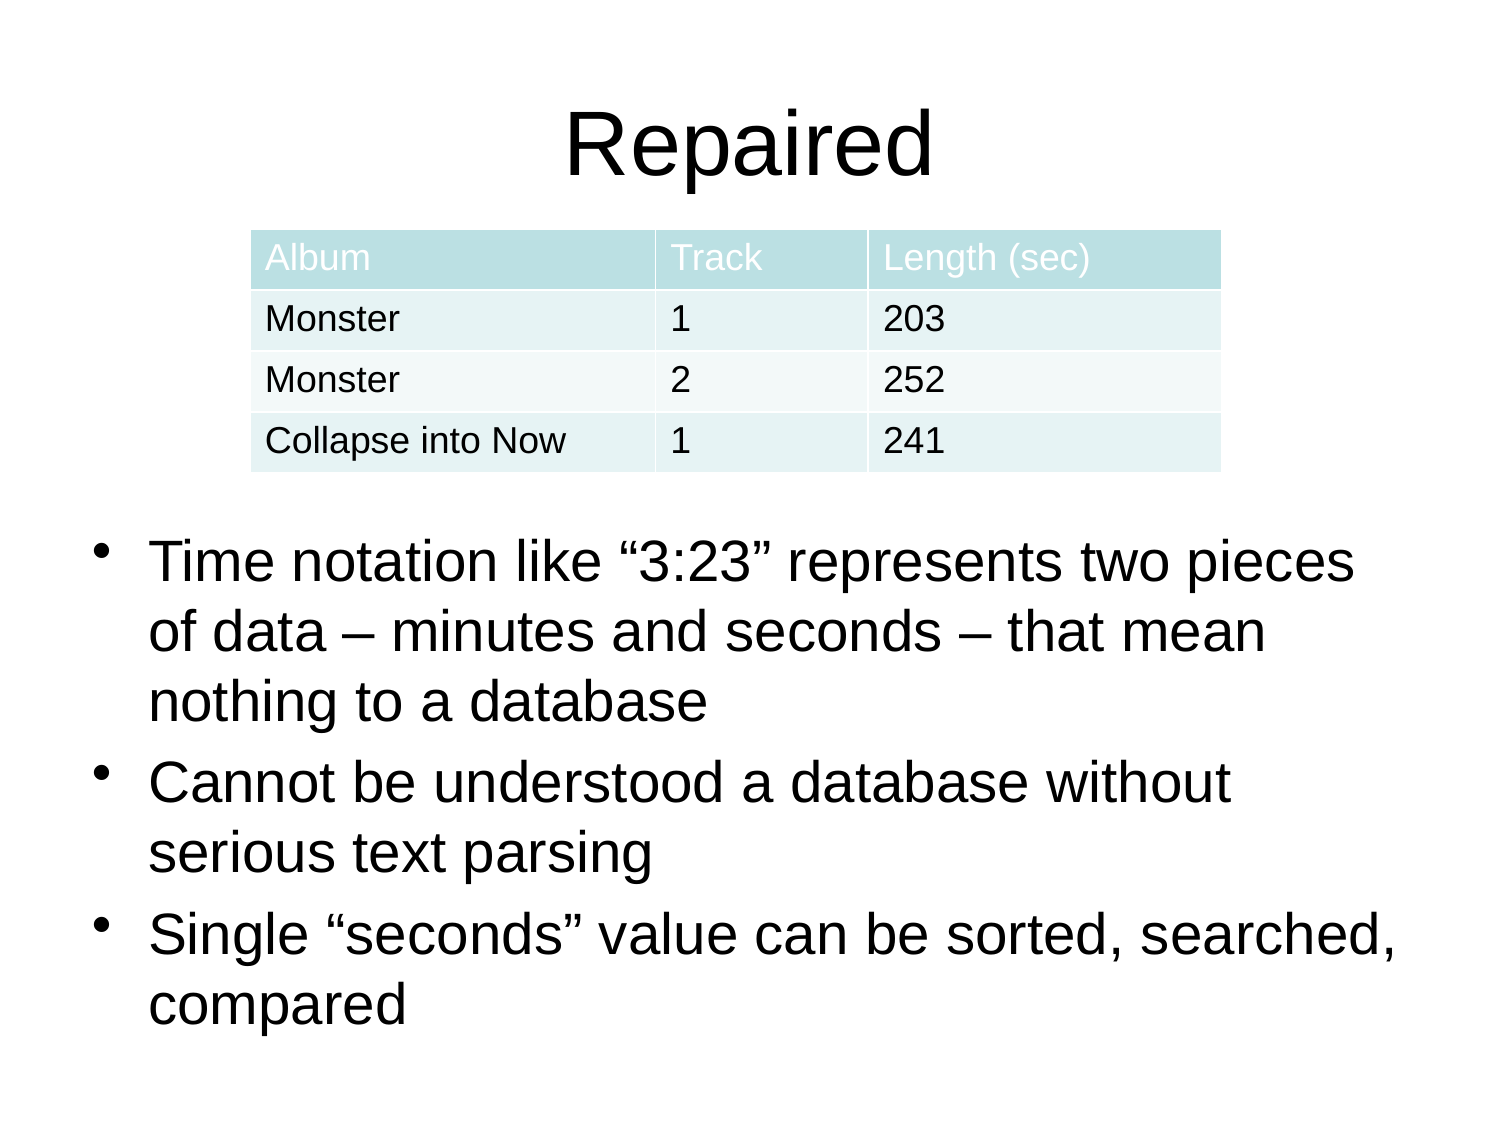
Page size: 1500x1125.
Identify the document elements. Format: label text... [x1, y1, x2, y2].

table_cell Monster [251, 352, 655, 411]
table_header Track [656, 230, 867, 289]
list Time notation like “3:23” represents two pieces of data – minutes and seconds – that mean nothing to a database Cannot be understood a database without serious text parsing Single “seconds” value can be sorted, searched, compared [76, 515, 1428, 1071]
table_header Album [251, 230, 655, 289]
table_cell 241 [869, 413, 1221, 472]
table_cell 203 [869, 291, 1221, 350]
table_cell 1 [656, 413, 867, 472]
table_cell Collapse into Now [251, 413, 655, 472]
table_cell Monster [251, 291, 655, 350]
title Repaired [74, 44, 1426, 233]
table_cell 252 [869, 352, 1221, 411]
table_cell 1 [656, 291, 867, 350]
table_header Length (sec) [869, 230, 1221, 289]
table_cell 2 [656, 352, 867, 411]
